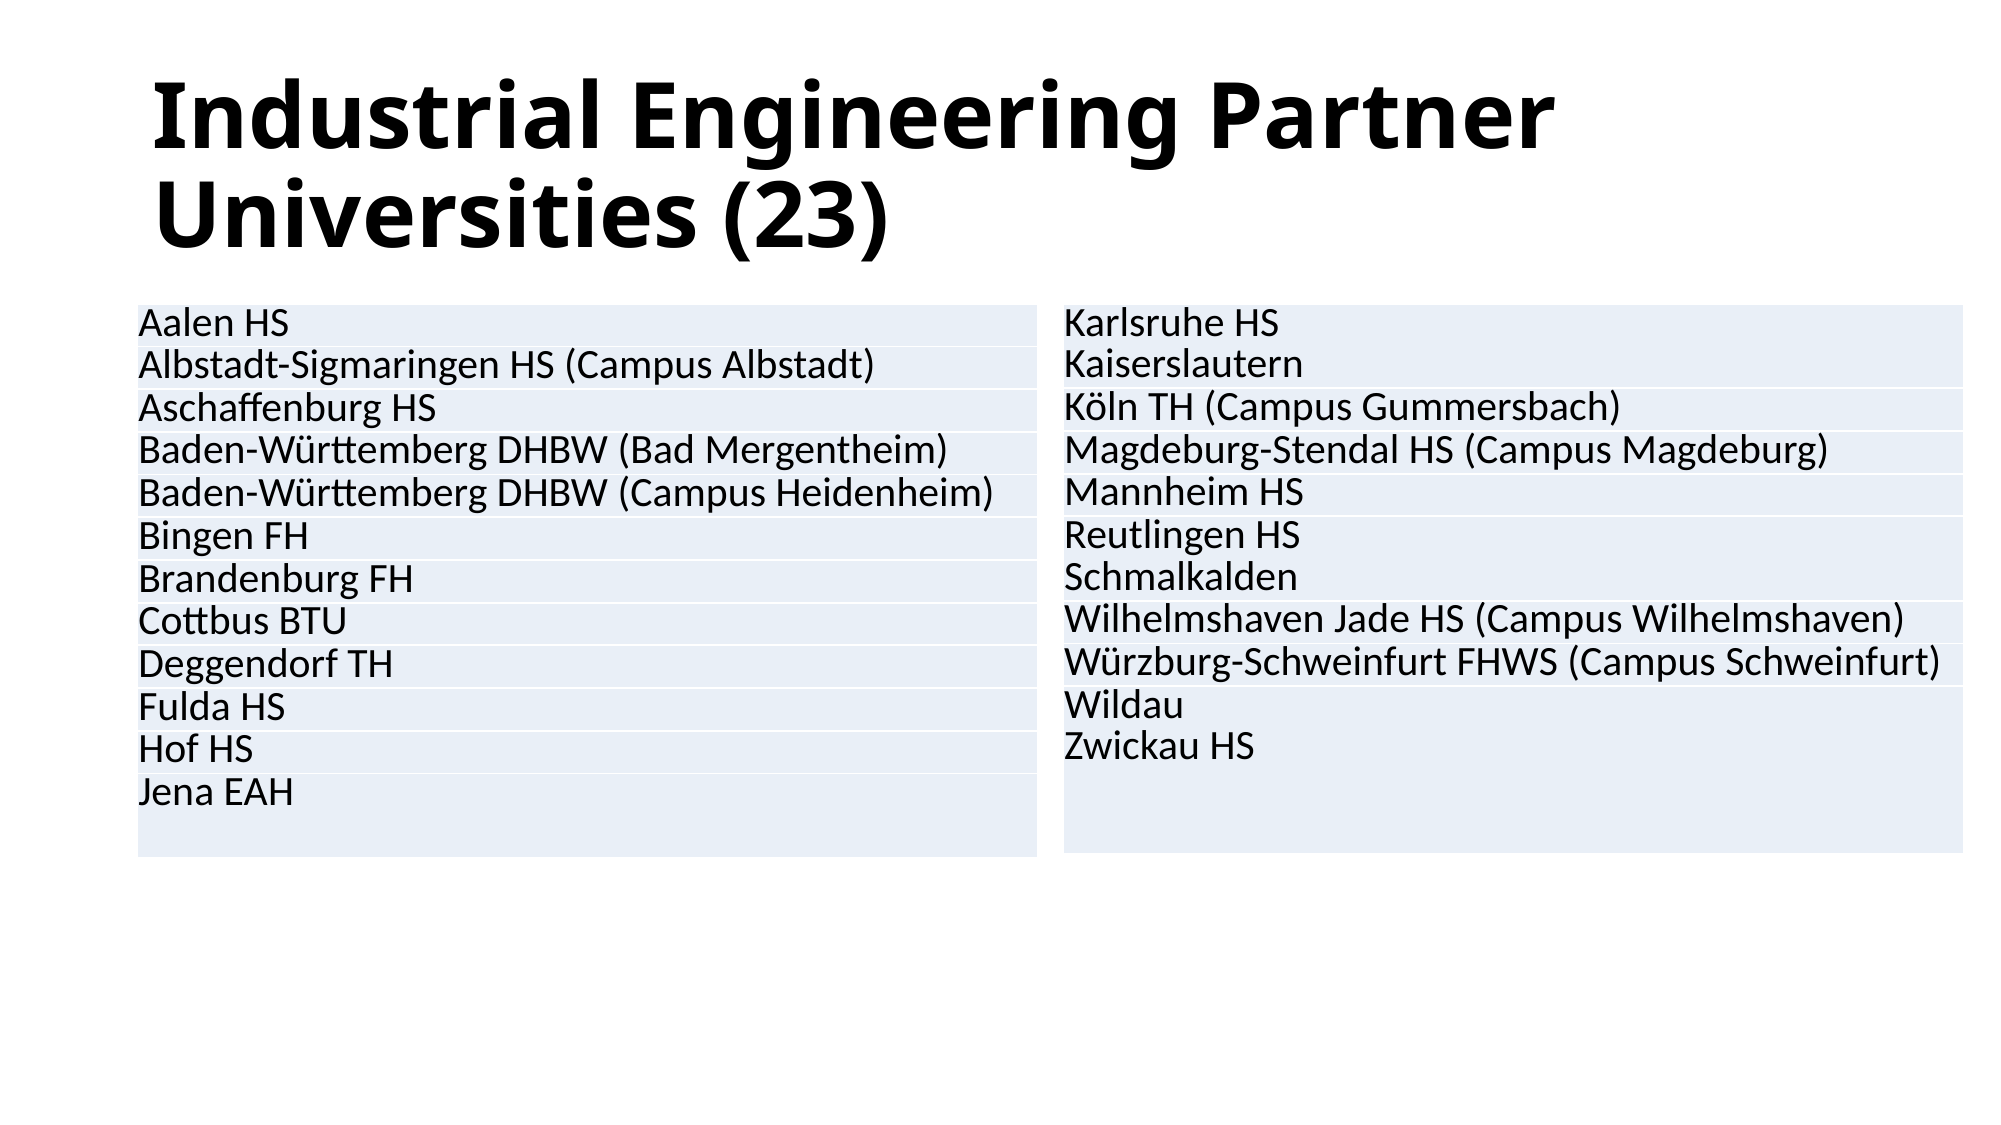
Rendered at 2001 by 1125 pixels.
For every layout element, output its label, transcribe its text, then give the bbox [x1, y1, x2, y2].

table_cell Cottbus BTU [138, 604, 1037, 644]
table_cell Köln TH (Campus Gummersbach) [1064, 389, 1963, 430]
table_cell Bingen FH [138, 518, 1037, 559]
table_cell Wildau Zwickau HS [1064, 687, 1963, 853]
table_cell Wilhelmshaven Jade HS (Campus Wilhelmshaven) [1064, 602, 1963, 643]
table_cell Baden-Württemberg DHBW (Bad Mergentheim) [138, 433, 1037, 474]
table_cell Würzburg-Schweinfurt FHWS (Campus Schweinfurt) [1064, 644, 1963, 685]
table_cell Jena EAH [138, 774, 1037, 857]
table_cell Baden-Württemberg DHBW (Campus Heidenheim) [138, 475, 1037, 516]
table_cell Fulda HS [138, 689, 1037, 730]
title Industrial Engineering Partner Universities (23) [137, 59, 1863, 278]
table_cell Brandenburg FH [138, 561, 1037, 602]
table_cell Mannheim HS [1064, 475, 1963, 515]
table_cell Reutlingen HS Schmalkalden [1064, 517, 1963, 600]
table_cell Aschaffenburg HS [138, 390, 1037, 431]
table_cell Deggendorf TH [138, 646, 1037, 687]
table_cell Hof HS [138, 732, 1037, 773]
table_header Karlsruhe HS Kaiserslautern [1064, 305, 1963, 387]
table_cell Magdeburg-Stendal HS (Campus Magdeburg) [1064, 432, 1963, 473]
table_cell Albstadt-Sigmaringen HS (Campus Albstadt) [138, 347, 1037, 388]
table_header Aalen HS [138, 305, 1037, 346]
